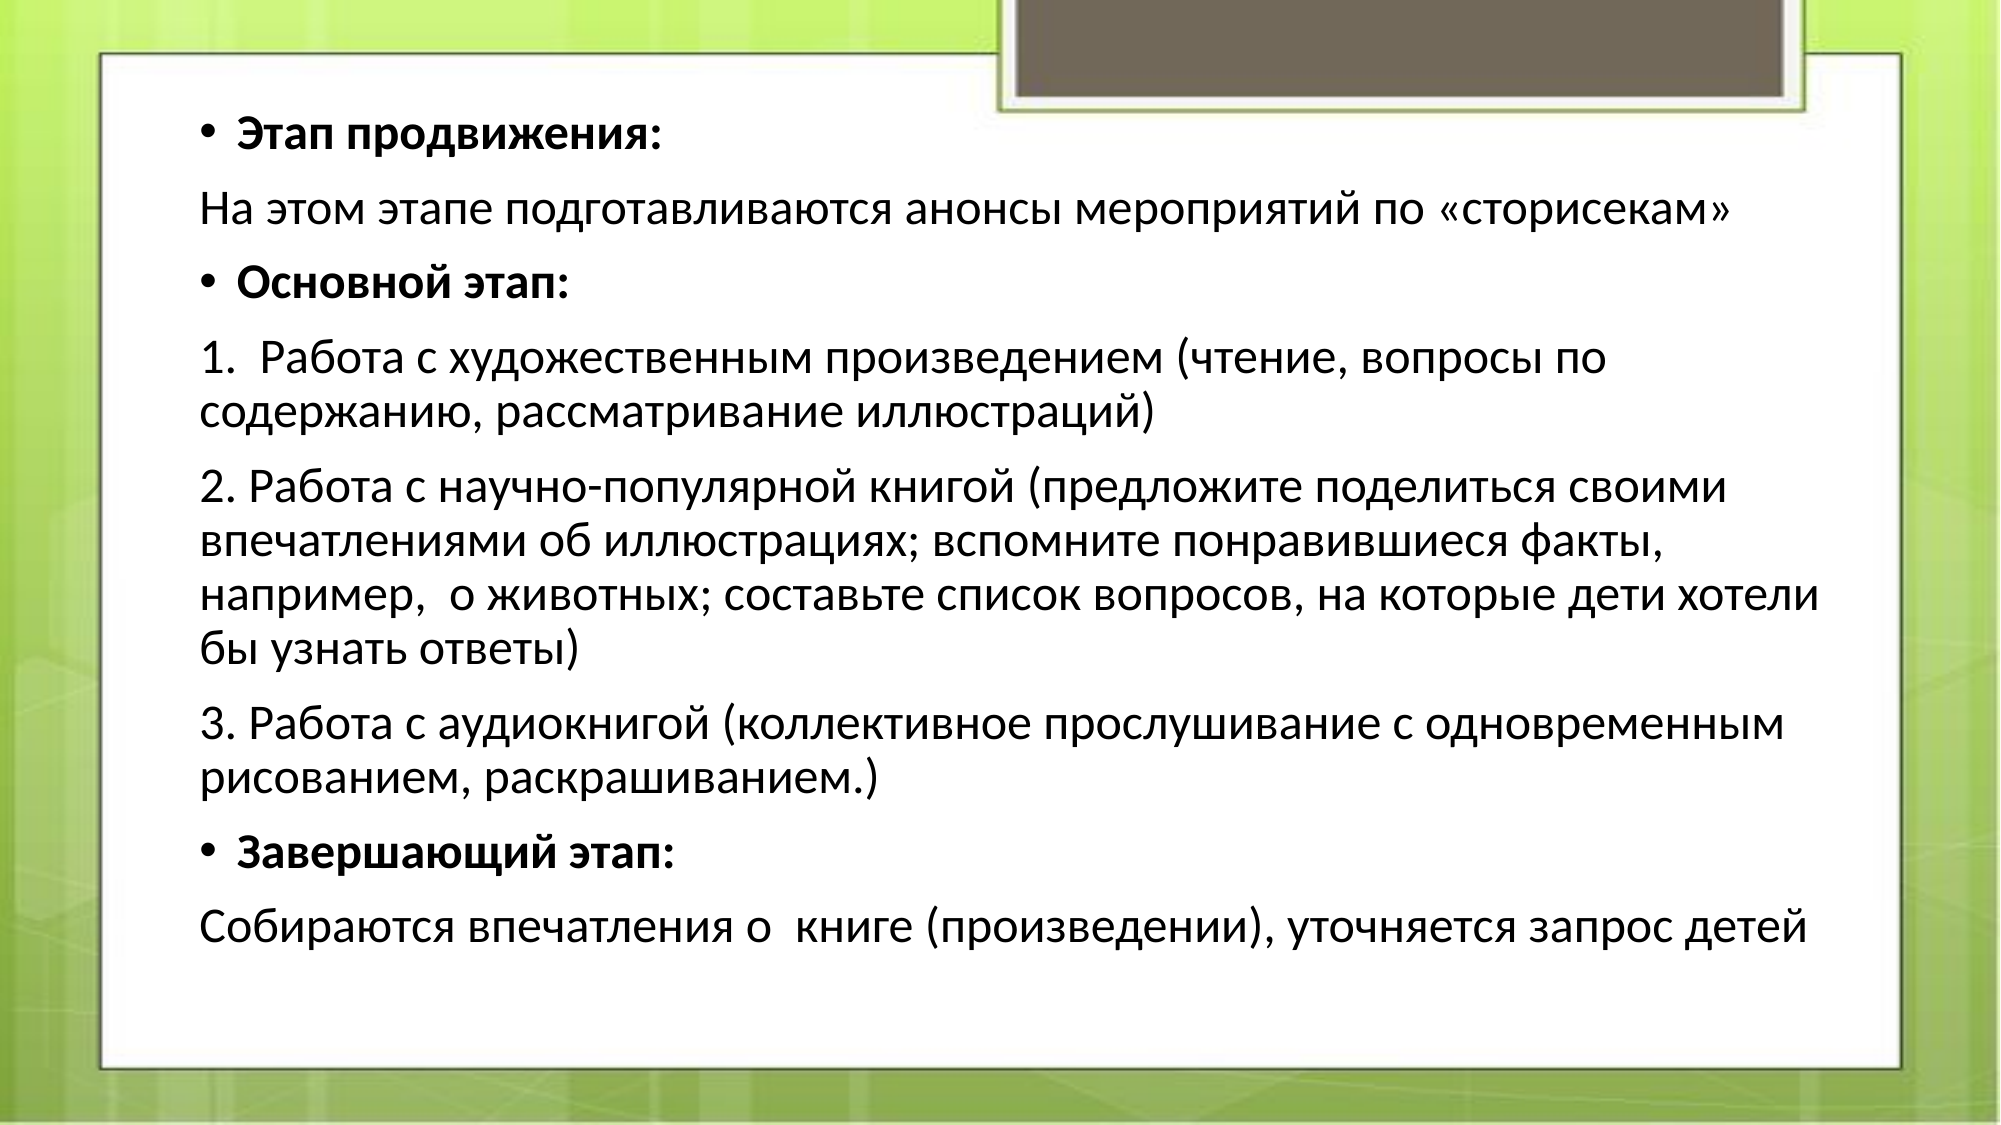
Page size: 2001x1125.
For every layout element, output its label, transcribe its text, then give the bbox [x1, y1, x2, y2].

list Этап продвижения: На этом этапе подготавливаются анонсы мероприятий по «сторисекам» Основной этап: 1. Работа с художественным произведением (чтение, вопросы по содержанию, рассматривание иллюстраций) 2. Работа с научно-популярной книгой (предложите поделиться своими впечатлениями об иллюстрациях; вспомните понравившиеся факты, например, о животных; составьте список вопросов, на которые дети хотели бы узнать ответы) 3. Работа с аудиокнигой (коллективное прослушивание с одновременным рисованием, раскрашиванием.) Завершающий этап: Собираются впечатления о книге (произведении), уточняется запрос детей [184, 98, 1856, 1071]
picture [0, 0, 2001, 1125]
